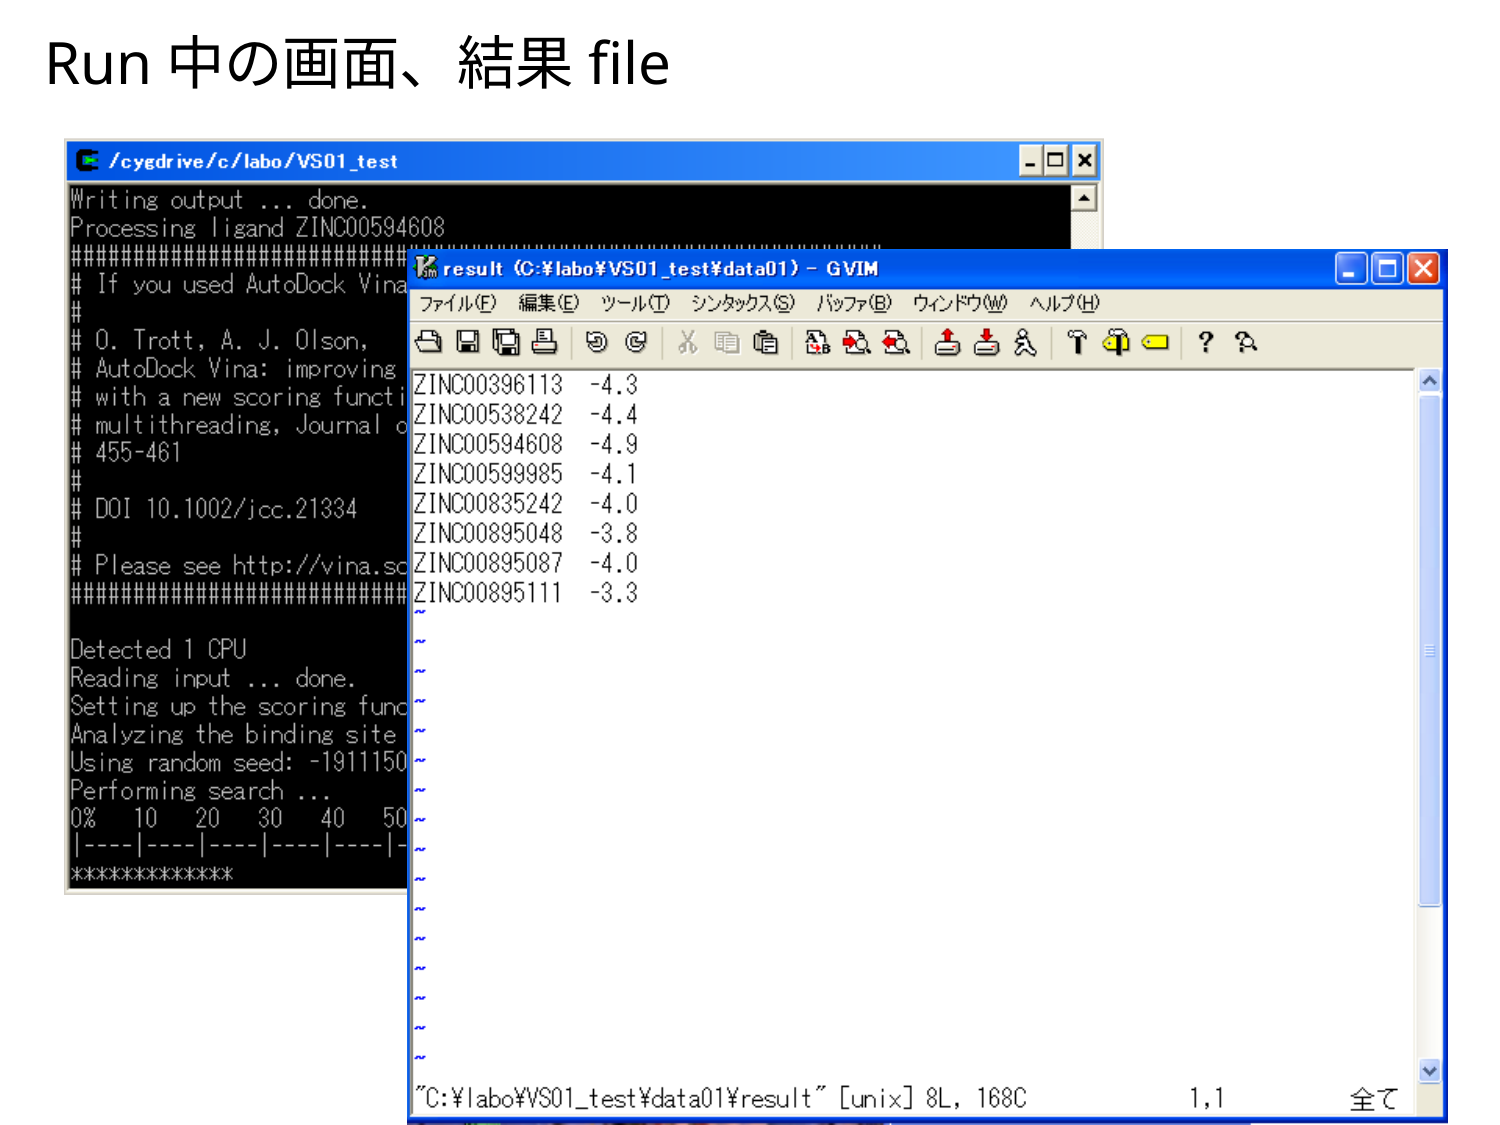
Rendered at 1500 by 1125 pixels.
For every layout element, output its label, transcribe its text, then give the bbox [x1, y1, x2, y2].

text_box Run中の画面、結果file [29, 19, 951, 104]
picture [64, 136, 1449, 1125]
